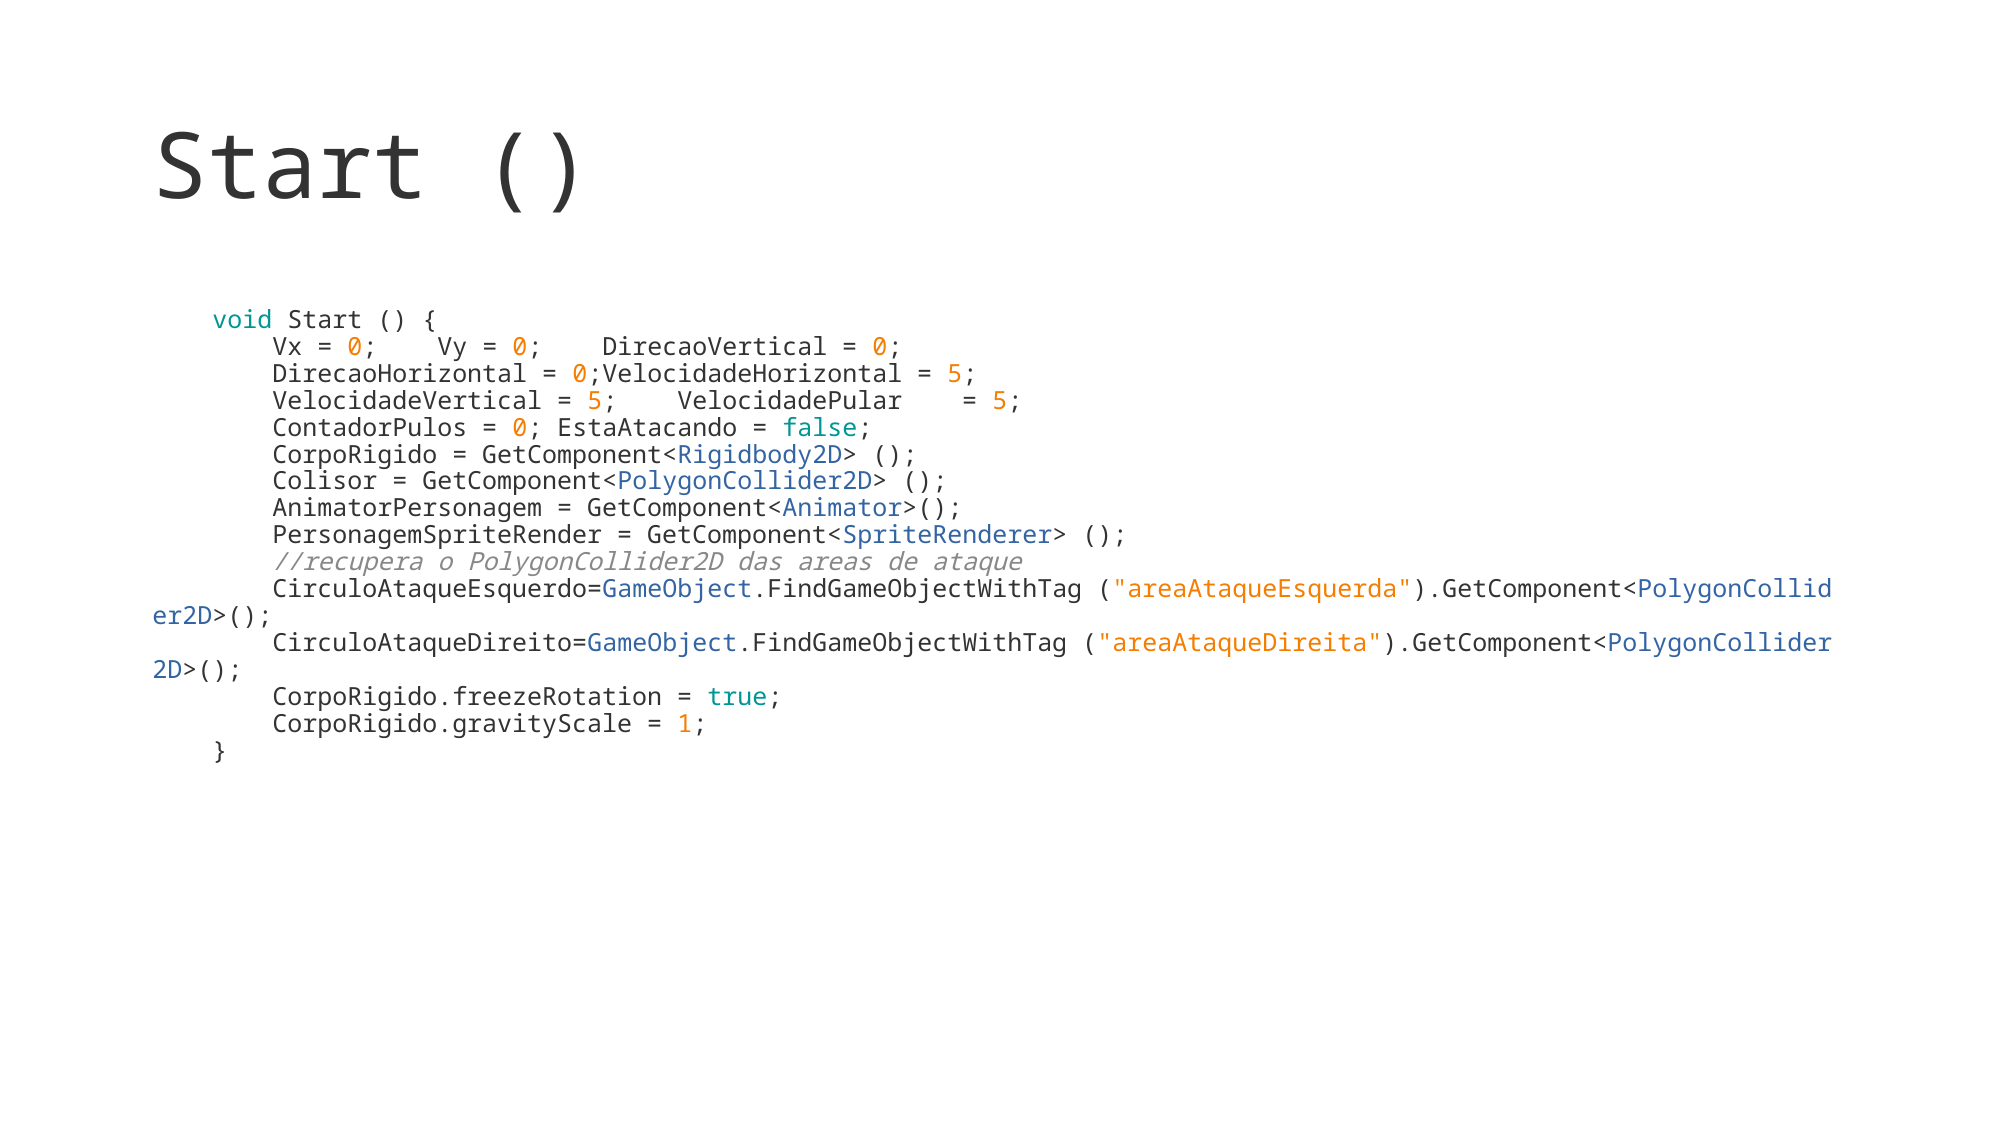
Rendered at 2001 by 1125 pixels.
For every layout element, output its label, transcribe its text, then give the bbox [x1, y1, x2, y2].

title Start () [137, 59, 1863, 278]
list void Start () { Vx = 0; Vy = 0; DirecaoVertical = 0; DirecaoHorizontal = 0;VelocidadeHorizontal = 5; VelocidadeVertical = 5; VelocidadePular = 5; ContadorPulos = 0; EstaAtacando = false; CorpoRigido = GetComponent<Rigidbody2D> (); Colisor = GetComponent<PolygonCollider2D> (); AnimatorPersonagem = GetComponent<Animator>(); PersonagemSpriteRender = GetComponent<SpriteRenderer> (); //recupera o PolygonCollider2D das areas de ataque CirculoAtaqueEsquerdo=GameObject.FindGameObjectWithTag ("areaAtaqueEsquerda").GetComponent<PolygonCollider2D>(); CirculoAtaqueDireito=GameObject.FindGameObjectWithTag ("areaAtaqueDireita").GetComponent<PolygonCollider2D>(); CorpoRigido.freezeRotation = true; CorpoRigido.gravityScale = 1; } [137, 299, 1863, 1014]
